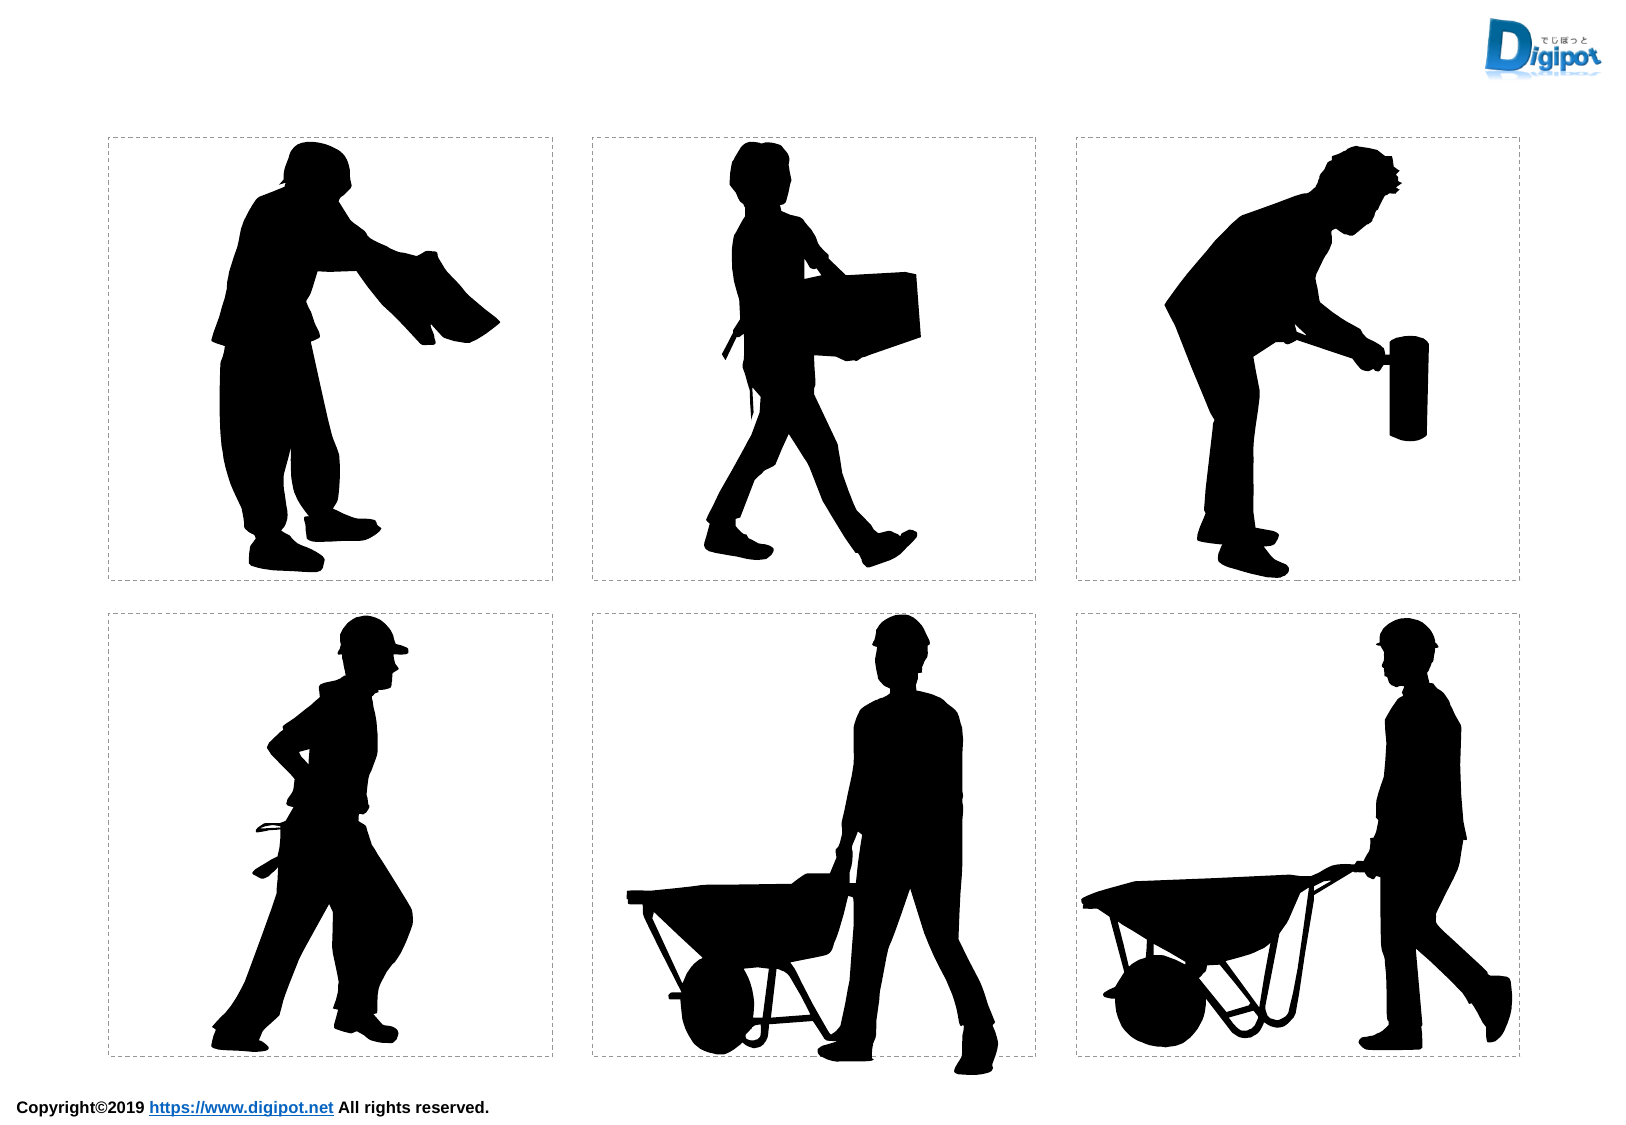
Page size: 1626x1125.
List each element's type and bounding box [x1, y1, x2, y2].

text_box [704, 141, 921, 568]
text_box [1081, 618, 1513, 1051]
picture [1485, 18, 1602, 82]
text_box [1164, 145, 1429, 578]
text_box [626, 614, 999, 1075]
text_box [211, 141, 501, 573]
text_box [211, 615, 413, 1052]
